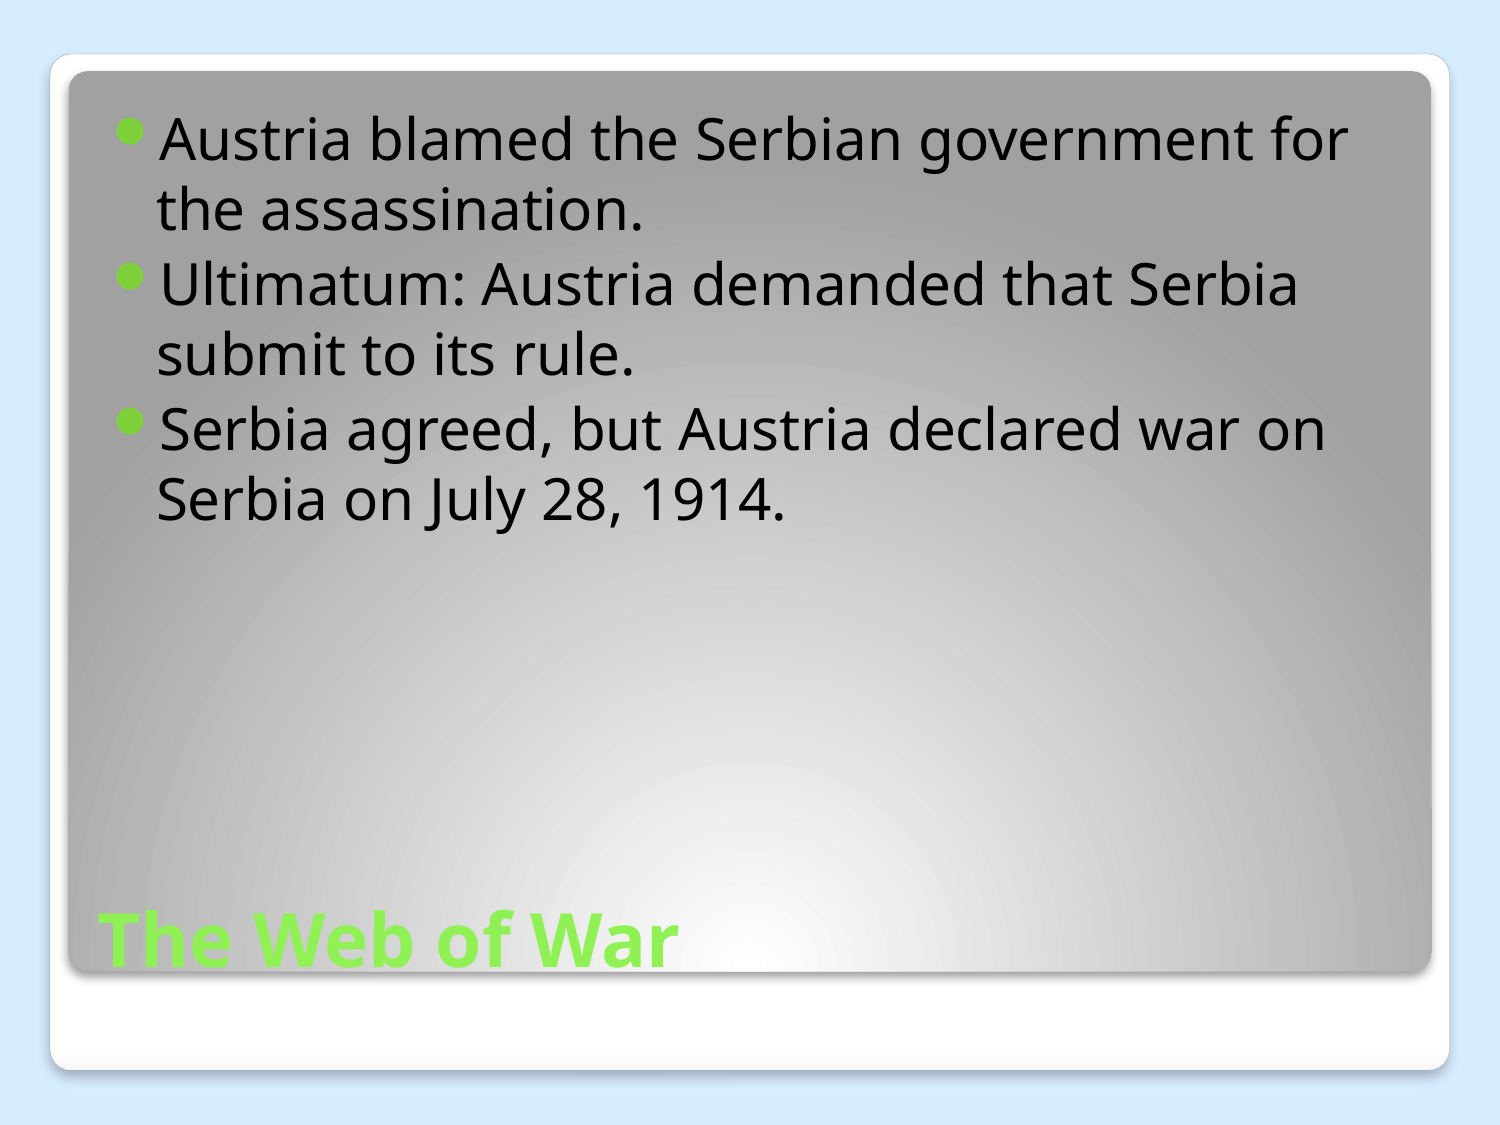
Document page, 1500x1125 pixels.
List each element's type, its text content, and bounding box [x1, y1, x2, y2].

list Austria blamed the Serbian government for the assassination. Ultimatum: Austria demanded that Serbia submit to its rule. Serbia agreed, but Austria declared war on Serbia on July 28, 1914. [82, 86, 1425, 774]
title The Web of War [82, 817, 1425, 990]
